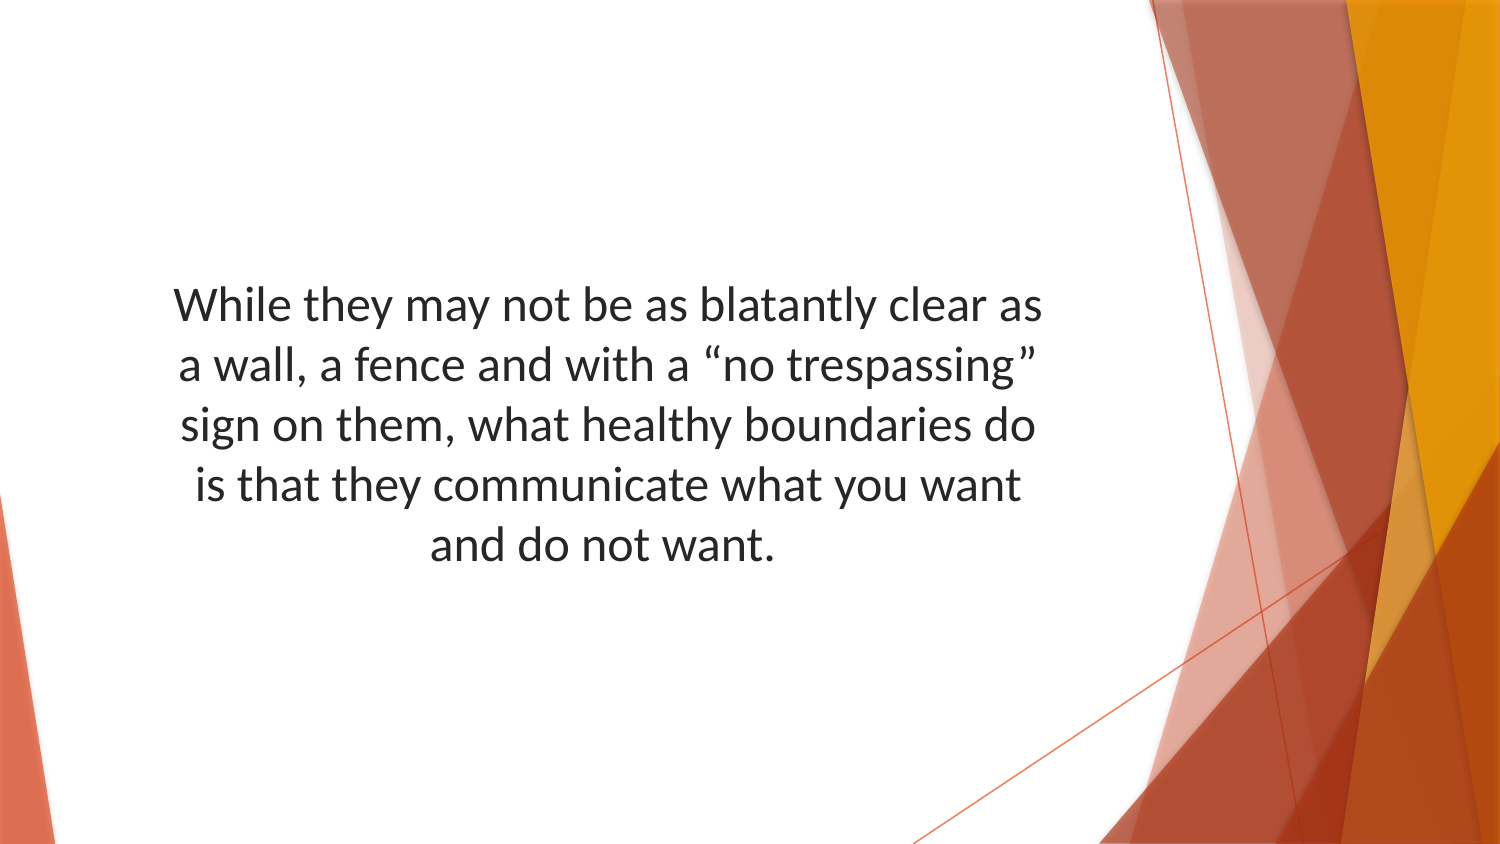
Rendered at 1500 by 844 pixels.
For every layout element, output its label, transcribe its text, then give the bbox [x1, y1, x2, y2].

list While they may not be as blatantly clear as a wall, a fence and with a “no trespassing” sign on them, what healthy boundaries do is that they communicate what you want and do not want. [147, 114, 1069, 729]
